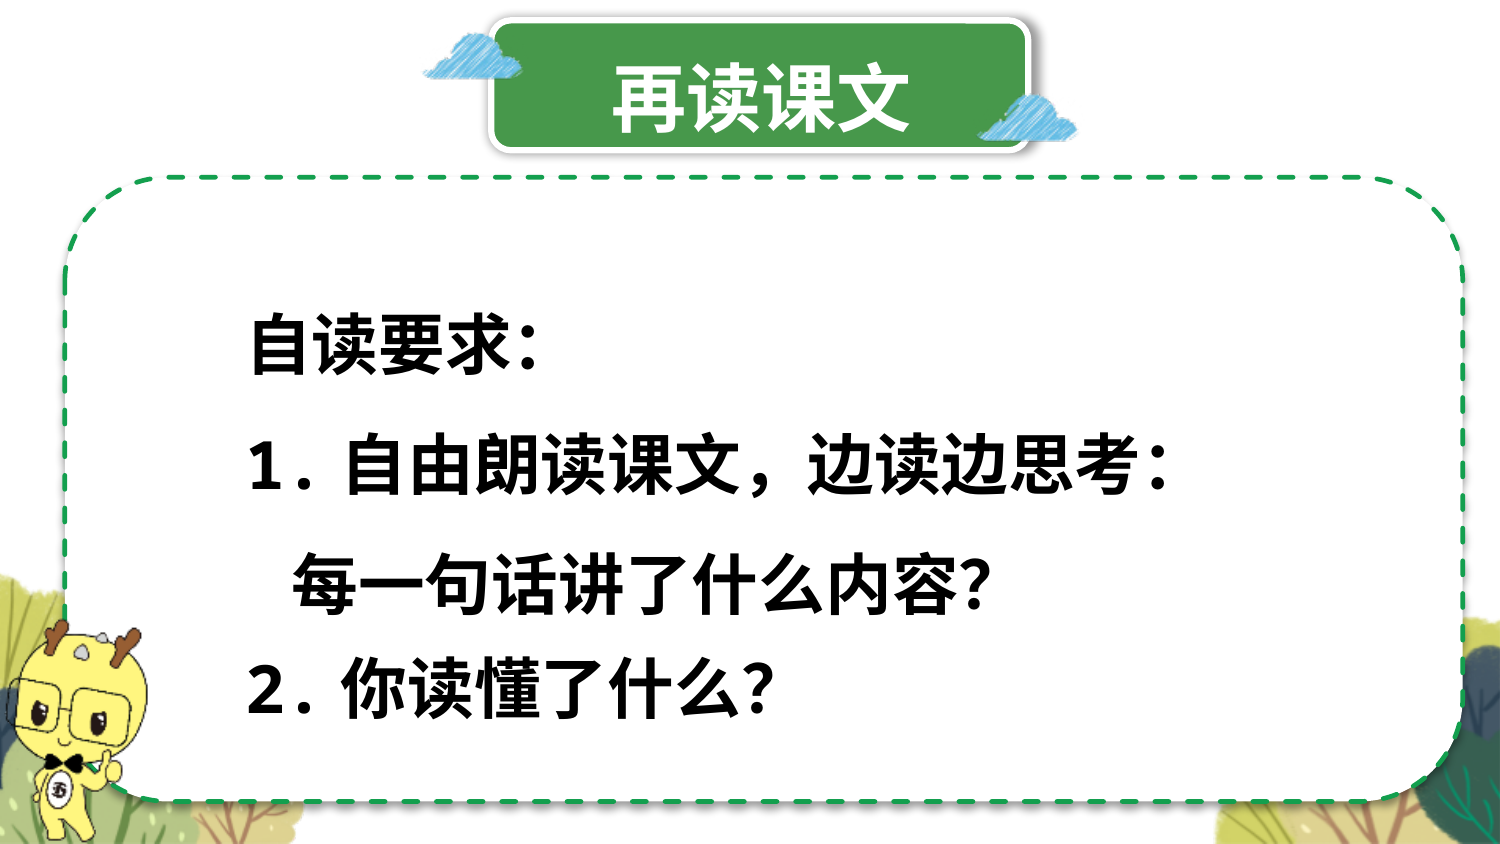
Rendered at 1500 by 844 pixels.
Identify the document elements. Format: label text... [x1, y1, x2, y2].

text_box 自读要求： 1.自由朗读课文，边读边思考： 每一句话讲了什么内容？ 2.你读懂了什么？ [230, 271, 1258, 734]
text_box 再读课文 [596, 43, 939, 149]
picture [961, 81, 1104, 172]
picture [1184, 550, 1500, 844]
picture [0, 549, 313, 844]
picture [407, 20, 548, 109]
